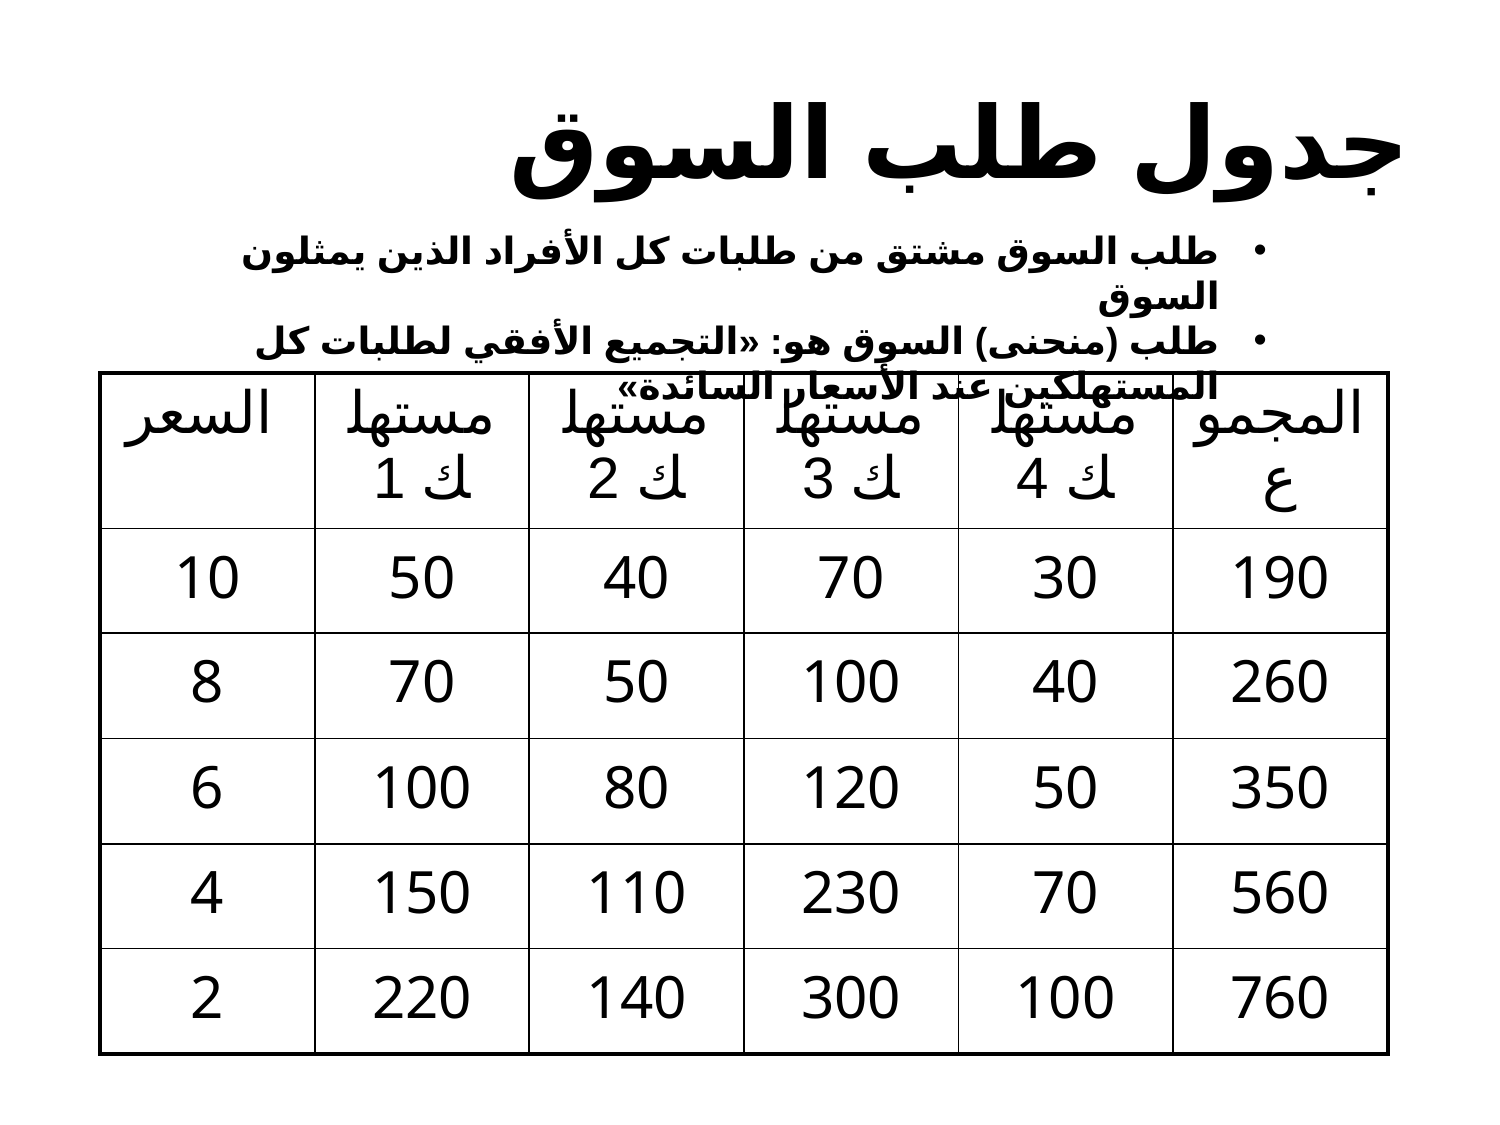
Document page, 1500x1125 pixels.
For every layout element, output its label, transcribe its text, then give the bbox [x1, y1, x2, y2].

table_cell 560 [1174, 845, 1386, 948]
table_cell 100 [316, 739, 528, 843]
list [75, 262, 112, 1006]
table_cell 150 [316, 845, 528, 948]
table_cell 100 [745, 634, 958, 738]
table_cell 10 [102, 529, 314, 632]
table_header مستهلك 1 [316, 415, 528, 528]
table_cell 100 [959, 949, 1172, 1052]
table_cell 350 [1174, 739, 1386, 843]
table_cell 30 [959, 529, 1172, 632]
table_cell 50 [530, 634, 743, 738]
table_cell 40 [959, 634, 1172, 738]
table_header السعر [102, 375, 314, 528]
table_cell 300 [745, 949, 958, 1052]
table_cell 140 [530, 949, 743, 1052]
table_cell 4 [102, 845, 314, 948]
table_cell 50 [959, 739, 1172, 843]
title جدول طلب السوق [75, 45, 1425, 233]
table_cell 6 [102, 739, 314, 843]
text_box طلب السوق مشتق من طلبات كل الأفراد الذين يمثلون السوق طلب (منحنى) السوق هو: «التجميع الأفقي لطلبات كل المستهلكين عند الأسعار السائدة» [112, 219, 1282, 415]
table_cell 260 [1174, 634, 1386, 738]
table_cell 50 [316, 529, 528, 632]
table_cell 220 [316, 949, 528, 1052]
table_cell 80 [530, 739, 743, 843]
table_cell 120 [745, 739, 958, 843]
table_cell 70 [959, 845, 1172, 948]
table_cell 70 [745, 529, 958, 632]
table_header مستهلك 3 [745, 415, 958, 528]
table_cell 190 [1174, 529, 1386, 632]
table_header مستهلك 4 [959, 415, 1172, 528]
table_cell 760 [1174, 949, 1386, 1052]
table_cell 70 [316, 634, 528, 738]
table_header المجموع [1174, 375, 1386, 528]
table_cell 40 [530, 529, 743, 632]
table_cell 110 [530, 845, 743, 948]
table_header مستهلك 2 [530, 415, 743, 528]
table_cell 230 [745, 845, 958, 948]
table_cell 8 [102, 634, 314, 738]
table_cell 2 [102, 949, 314, 1052]
